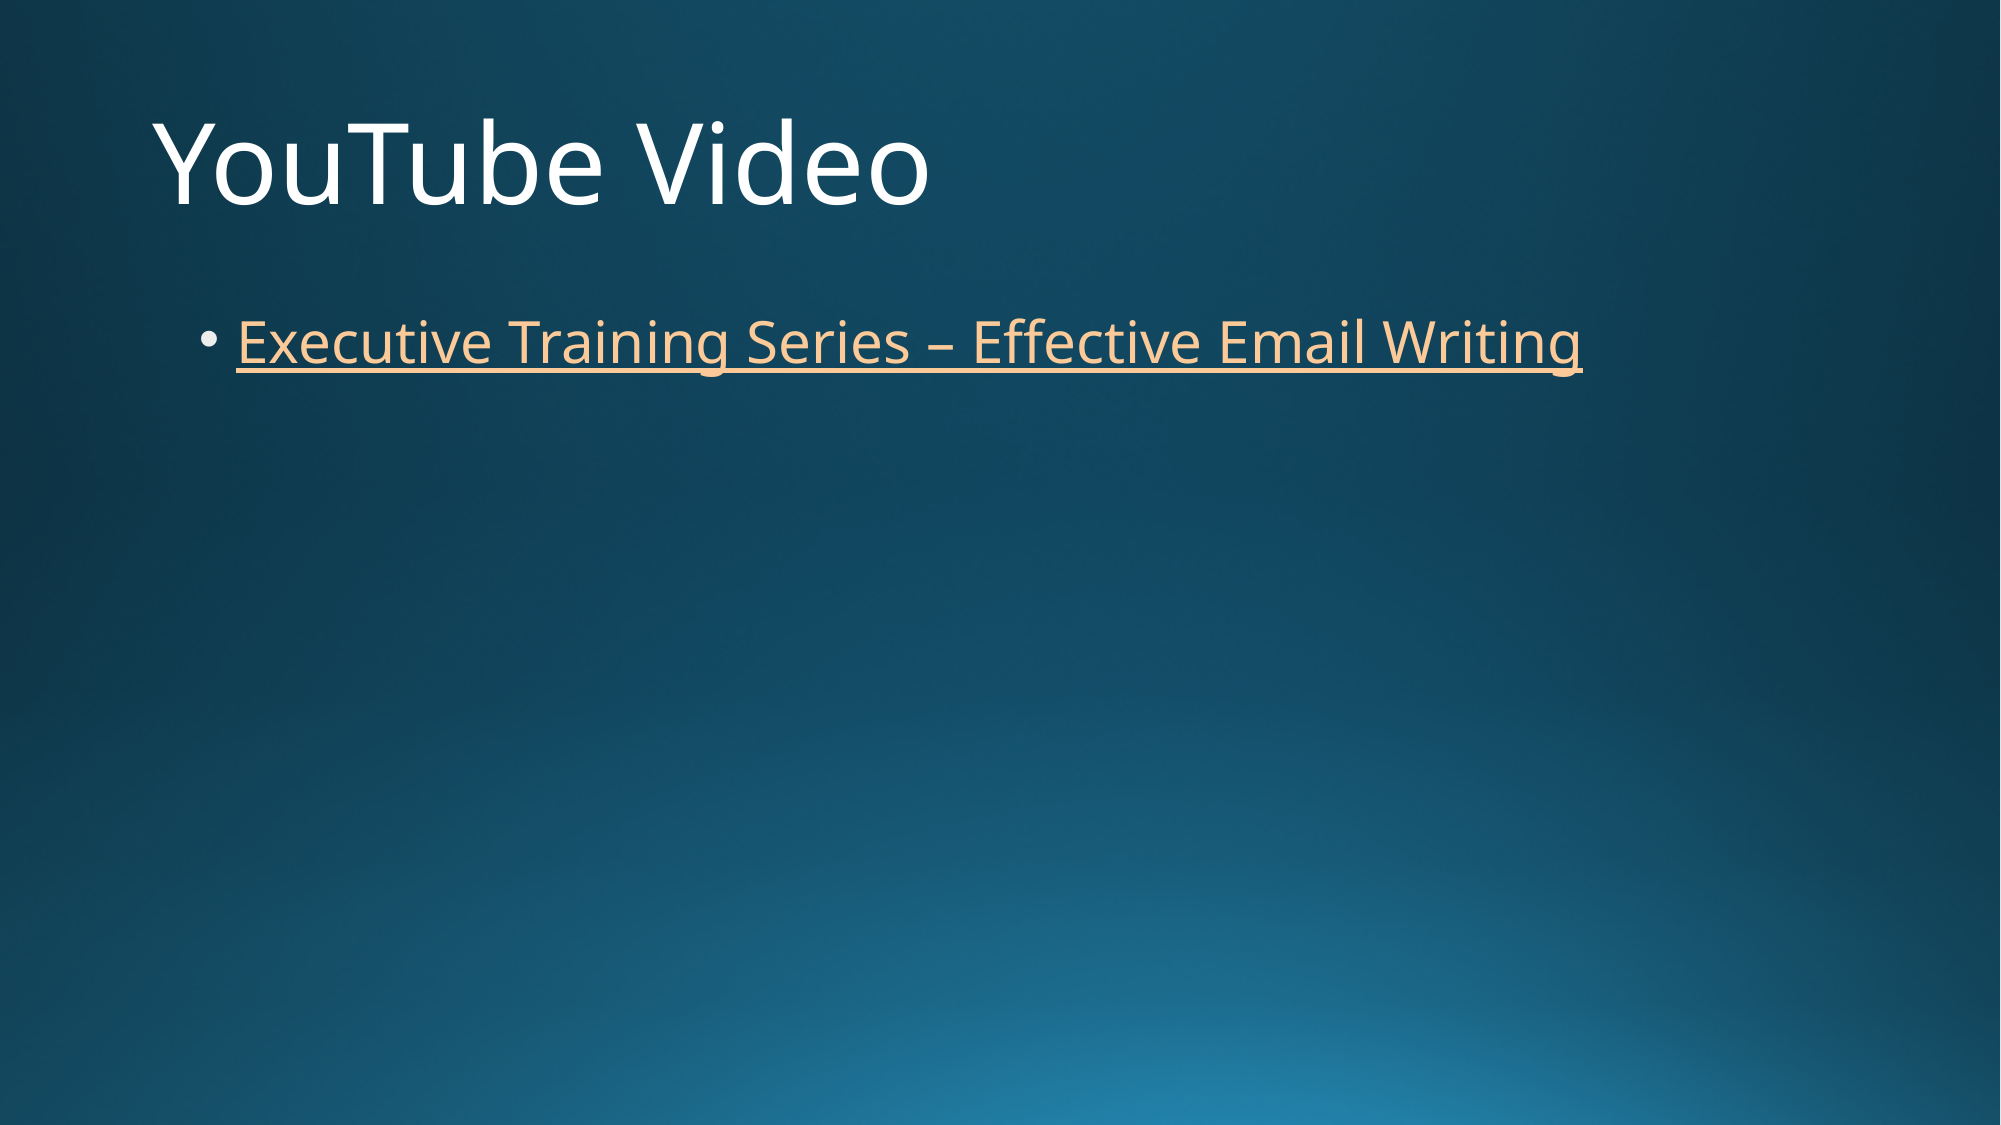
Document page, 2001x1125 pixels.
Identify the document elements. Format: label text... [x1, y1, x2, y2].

picture [0, 0, 2001, 1125]
title YouTube Video [137, 59, 1863, 278]
list Executive Training Series – Effective Email Writing [183, 299, 1863, 1014]
